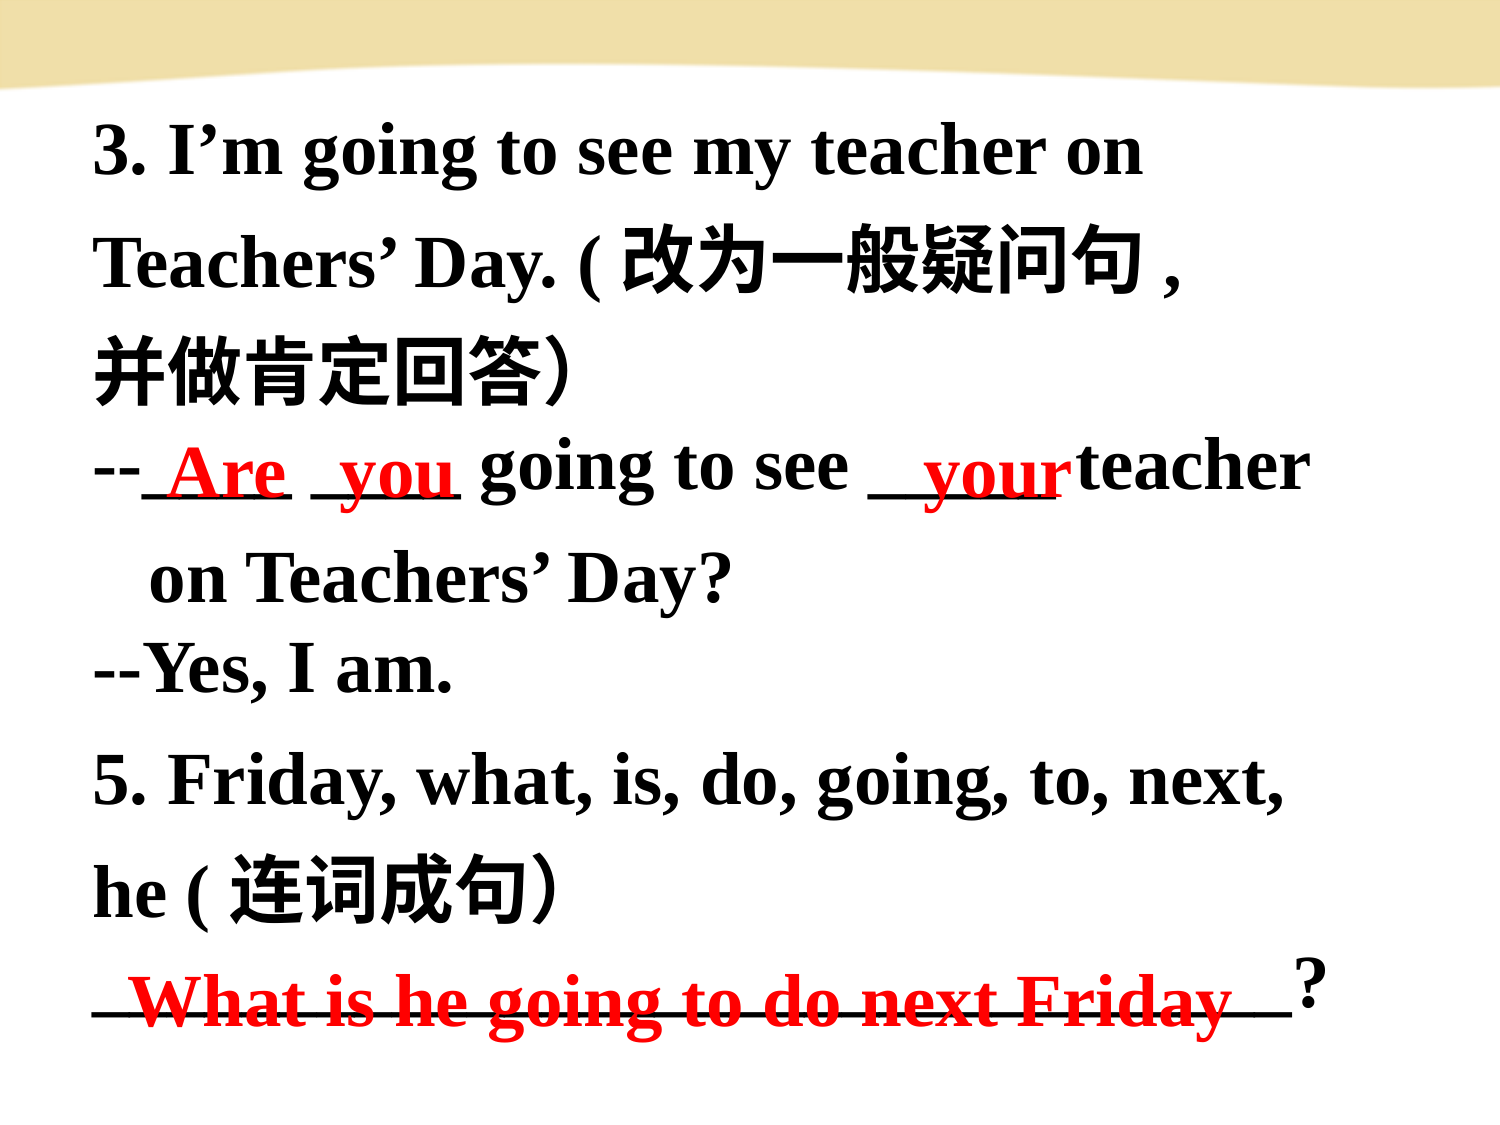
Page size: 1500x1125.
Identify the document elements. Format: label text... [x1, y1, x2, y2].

text_box you [324, 414, 511, 520]
text_box your [908, 414, 1089, 520]
text_box 3. I’m going to see my teacher on Teachers’ Day. (改为一般疑问句, 并做肯定回答） --____ ____ going to see _____ teacher on Teachers’ Day? --Yes, I am. 5. Friday, what, is, do, going, to, next, he (连词成句） ________________________________? [72, 90, 1428, 1065]
text_box Are [151, 414, 324, 520]
text_box What is he going to do next Friday [112, 943, 1306, 1049]
picture [0, 0, 1500, 1125]
